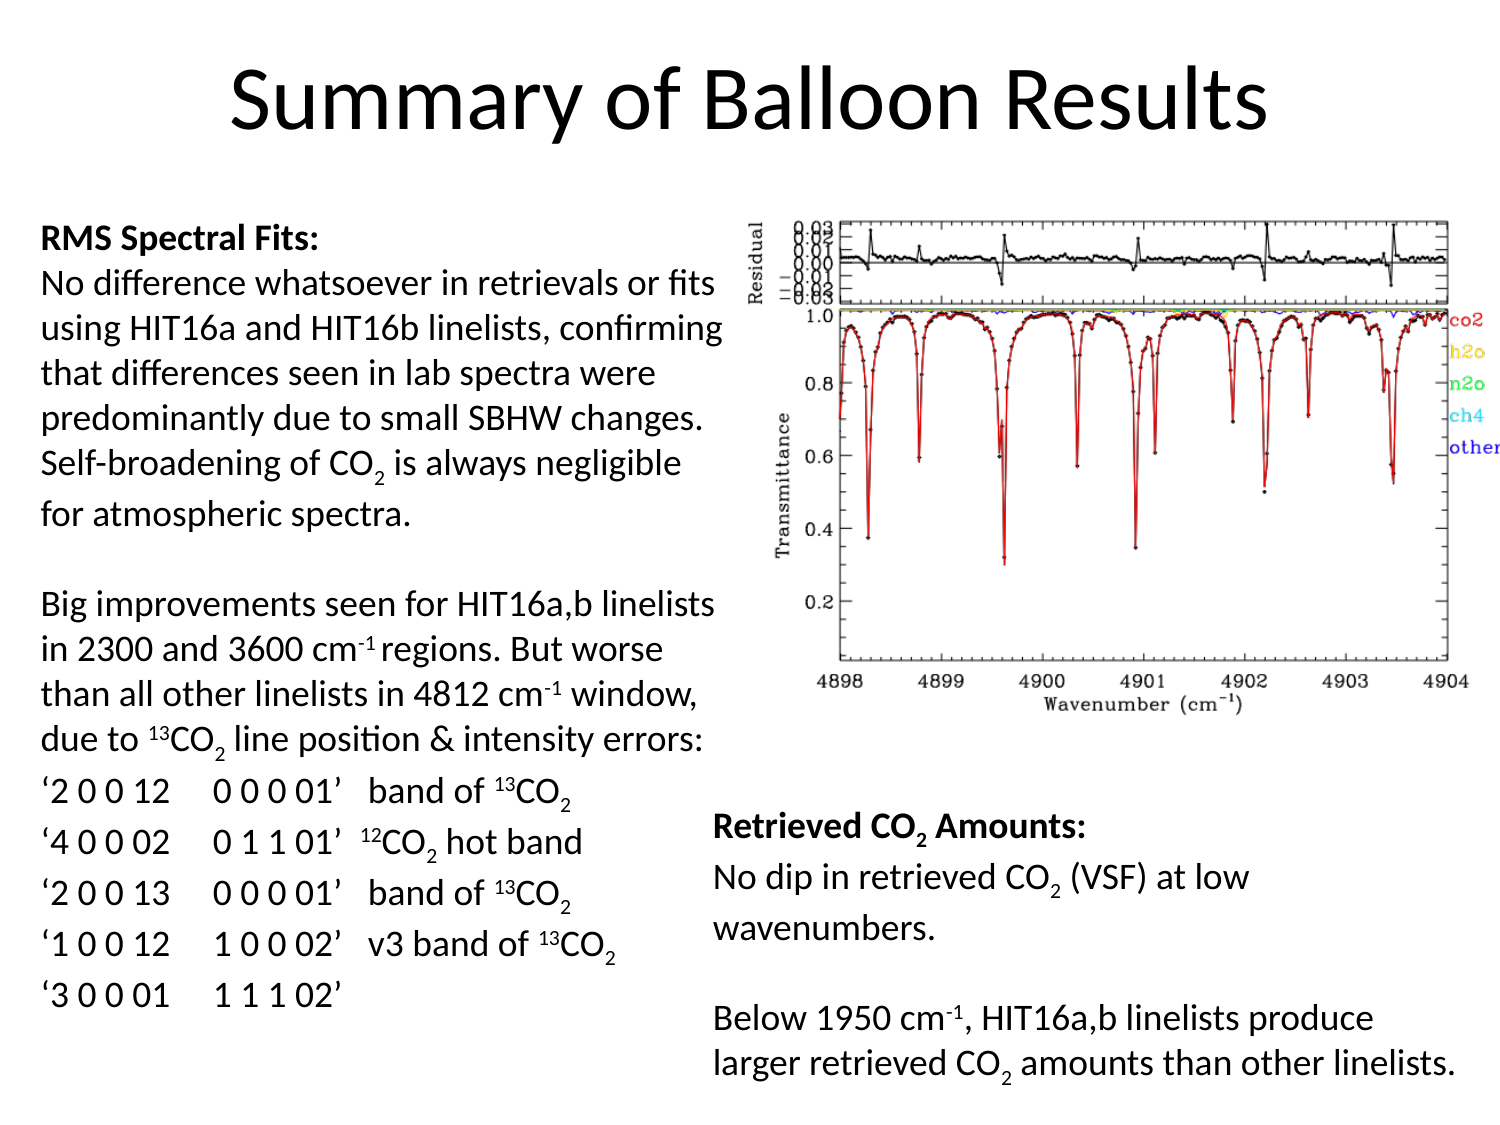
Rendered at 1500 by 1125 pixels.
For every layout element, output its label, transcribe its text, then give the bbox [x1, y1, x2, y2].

picture [738, 206, 1500, 741]
text_box Retrieved CO2 Amounts: No dip in retrieved CO2 (VSF) at low wavenumbers. Below 1950 cm-1, HIT16a,b linelists produce larger retrieved CO2 amounts than other linelists. [698, 793, 1484, 1097]
title Summary of Balloon Results [75, 21, 1425, 166]
text_box RMS Spectral Fits: No difference whatsoever in retrievals or fits using HIT16a and HIT16b linelists, confirming that differences seen in lab spectra were predominantly due to small SBHW changes. Self-broadening of CO2 is always negligible for atmospheric spectra. Big improvements seen for HIT16a,b linelists in 2300 and 3600 cm-1 regions. But worse than all other linelists in 4812 cm-1 window, due to 13CO2 line position & intensity errors: ‘2 0 0 12 0 0 0 01’ band of 13CO2 ‘4 0 0 02 0 1 1 01’ 12CO2 hot band ‘2 0 0 13 0 0 0 01’ band of 13CO2 ‘1 0 0 12 1 0 0 02’ v3 band of 13CO2 ‘3 0 0 01 1 1 1 02’ [25, 205, 747, 1068]
